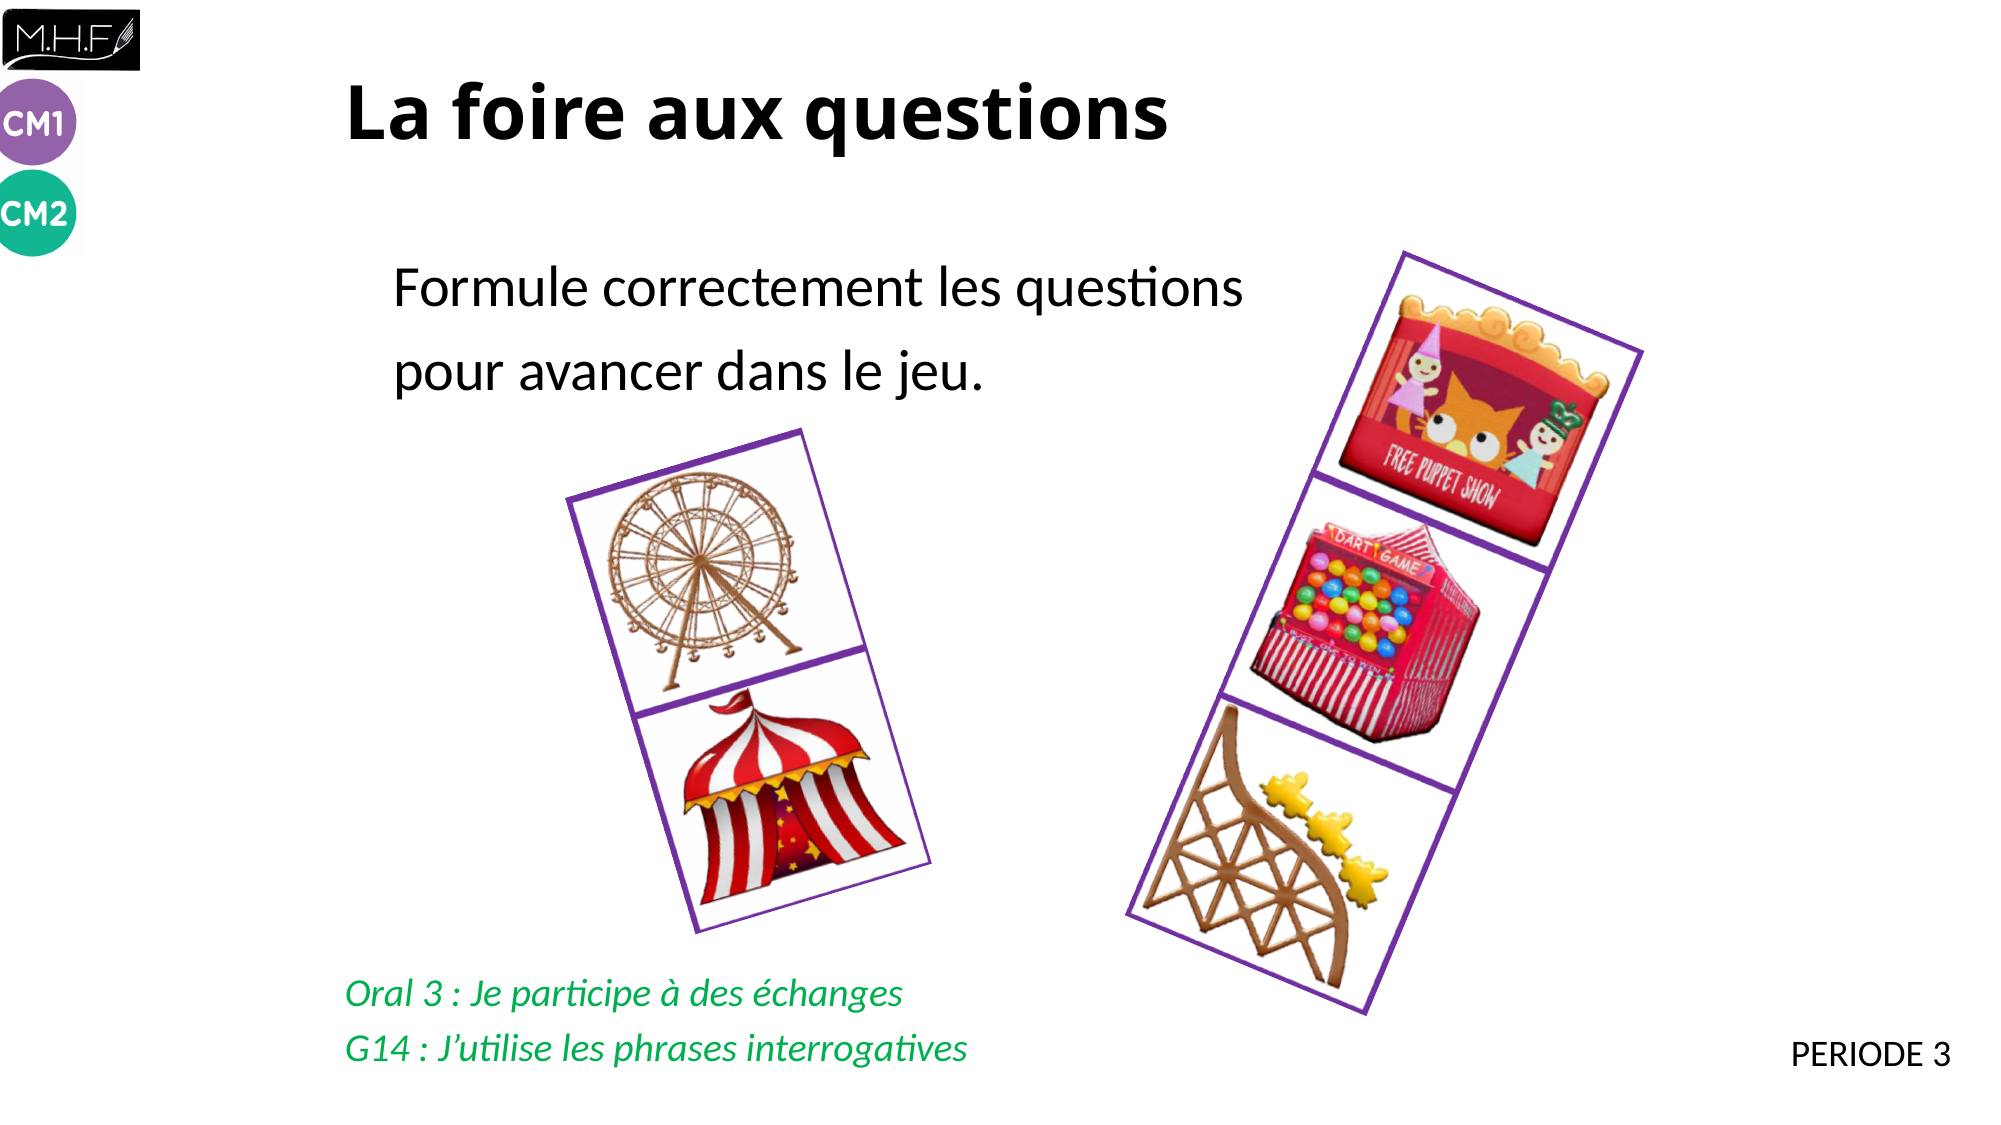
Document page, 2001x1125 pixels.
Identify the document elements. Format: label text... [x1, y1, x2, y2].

picture [624, 452, 872, 909]
picture [1253, 272, 1516, 994]
text_box Formule correctement les questions pour avancer dans le jeu. [378, 248, 1680, 1003]
text_box PERIODE 3 [1362, 1021, 1967, 1082]
title La foire aux questions [329, 42, 1680, 188]
text_box Oral 3 : Je participe à des échanges G14 : J’utilise les phrases interrogatives [329, 934, 1336, 1078]
picture [0, 7, 140, 259]
